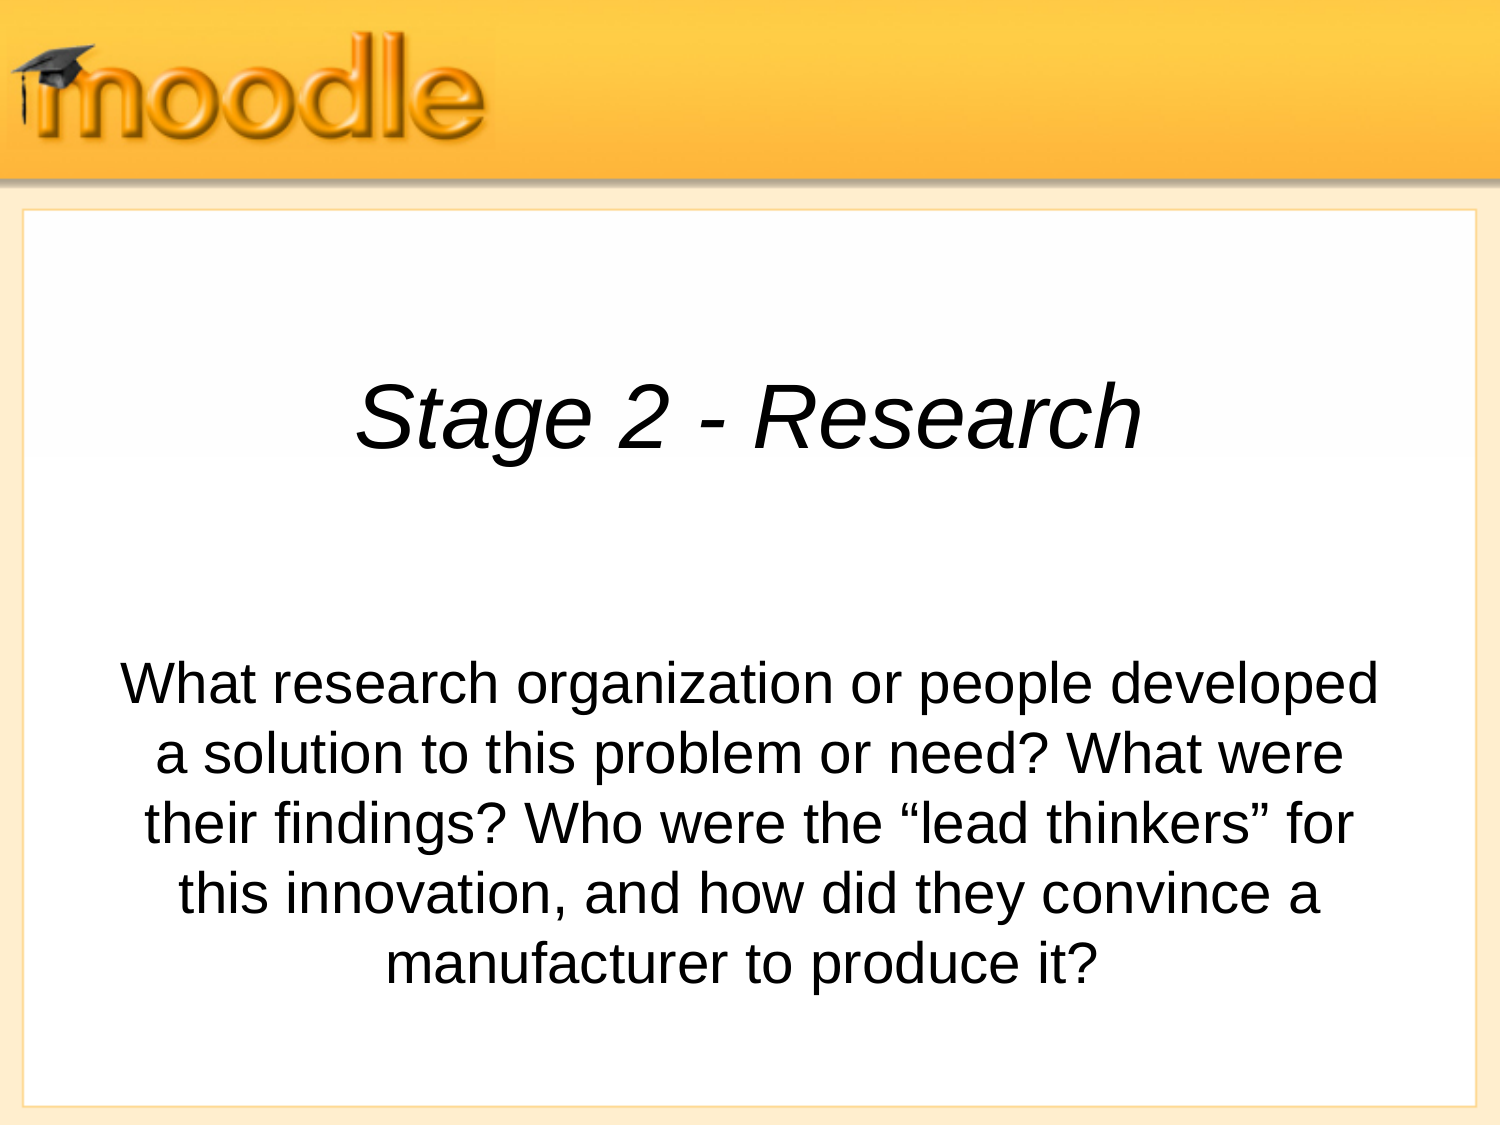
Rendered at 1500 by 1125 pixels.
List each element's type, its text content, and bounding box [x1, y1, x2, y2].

picture [0, 0, 1500, 1125]
subtitle What research organization or people developed a solution to this problem or need? What were their findings? Who were the “lead thinkers” for this innovation, and how did they convince a manufacturer to produce it? [89, 637, 1413, 1066]
title Stage 2 - Research [112, 349, 1388, 591]
